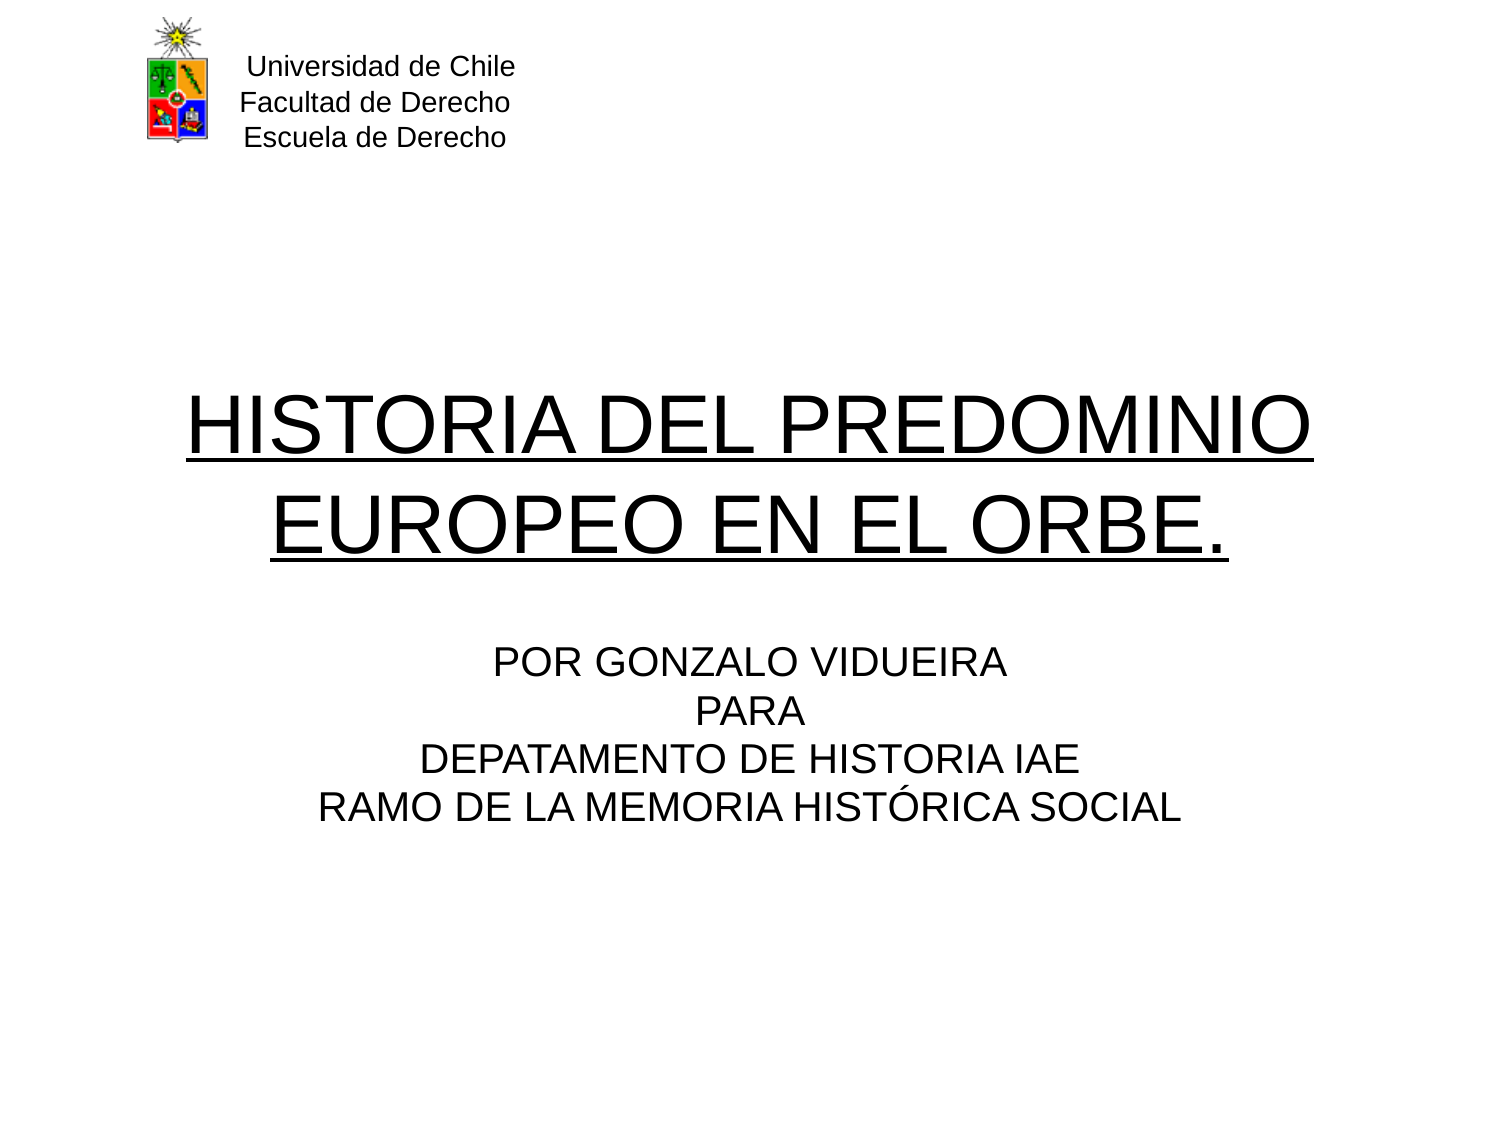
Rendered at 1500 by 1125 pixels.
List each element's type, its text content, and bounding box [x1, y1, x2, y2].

text_box Universidad de Chile Facultad de Derecho Escuela de Derecho [133, 31, 535, 161]
picture [146, 17, 209, 143]
title HISTORIA DEL PREDOMINIO EUROPEO EN EL ORBE. [112, 349, 1388, 591]
subtitle POR GONZALO VIDUEIRA PARA DEPATAMENTO DE HISTORIA IAE RAMO DE LA MEMORIA HISTÓRICA SOCIAL [224, 637, 1276, 926]
